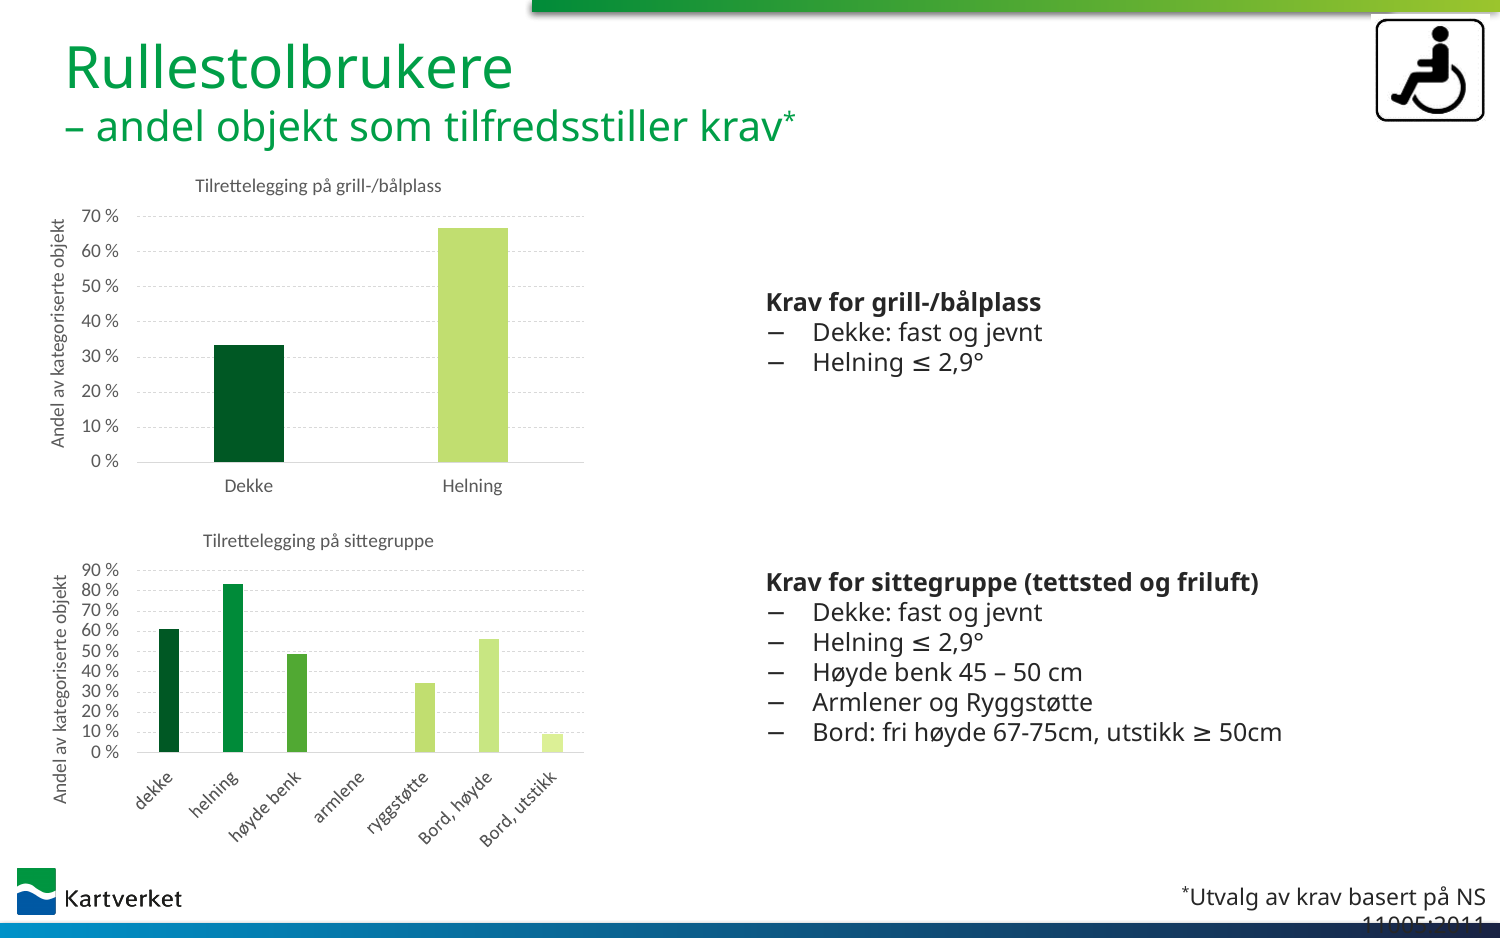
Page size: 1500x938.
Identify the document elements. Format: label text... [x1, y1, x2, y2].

text_box Krav for sittegruppe (tettsted og friluft) Dekke: fast og jevnt Helning ≤ 2,9° Høyde benk 45 – 50 cm Armlener og Ryggstøtte Bord: fri høyde 67-75cm, utstikk ≥ 50cm [750, 559, 1500, 754]
text_box Krav for grill-/bålplass Dekke: fast og jevnt Helning ≤ 2,9° [750, 279, 1452, 384]
picture [1371, 13, 1491, 127]
text_box *Utvalg av krav basert på NS 11005:2011 [1068, 873, 1500, 938]
picture [41, 520, 596, 859]
picture [41, 166, 596, 505]
text_box Rullestolbrukere – andel objekt som tilfredsstiller krav* [49, 14, 1431, 158]
